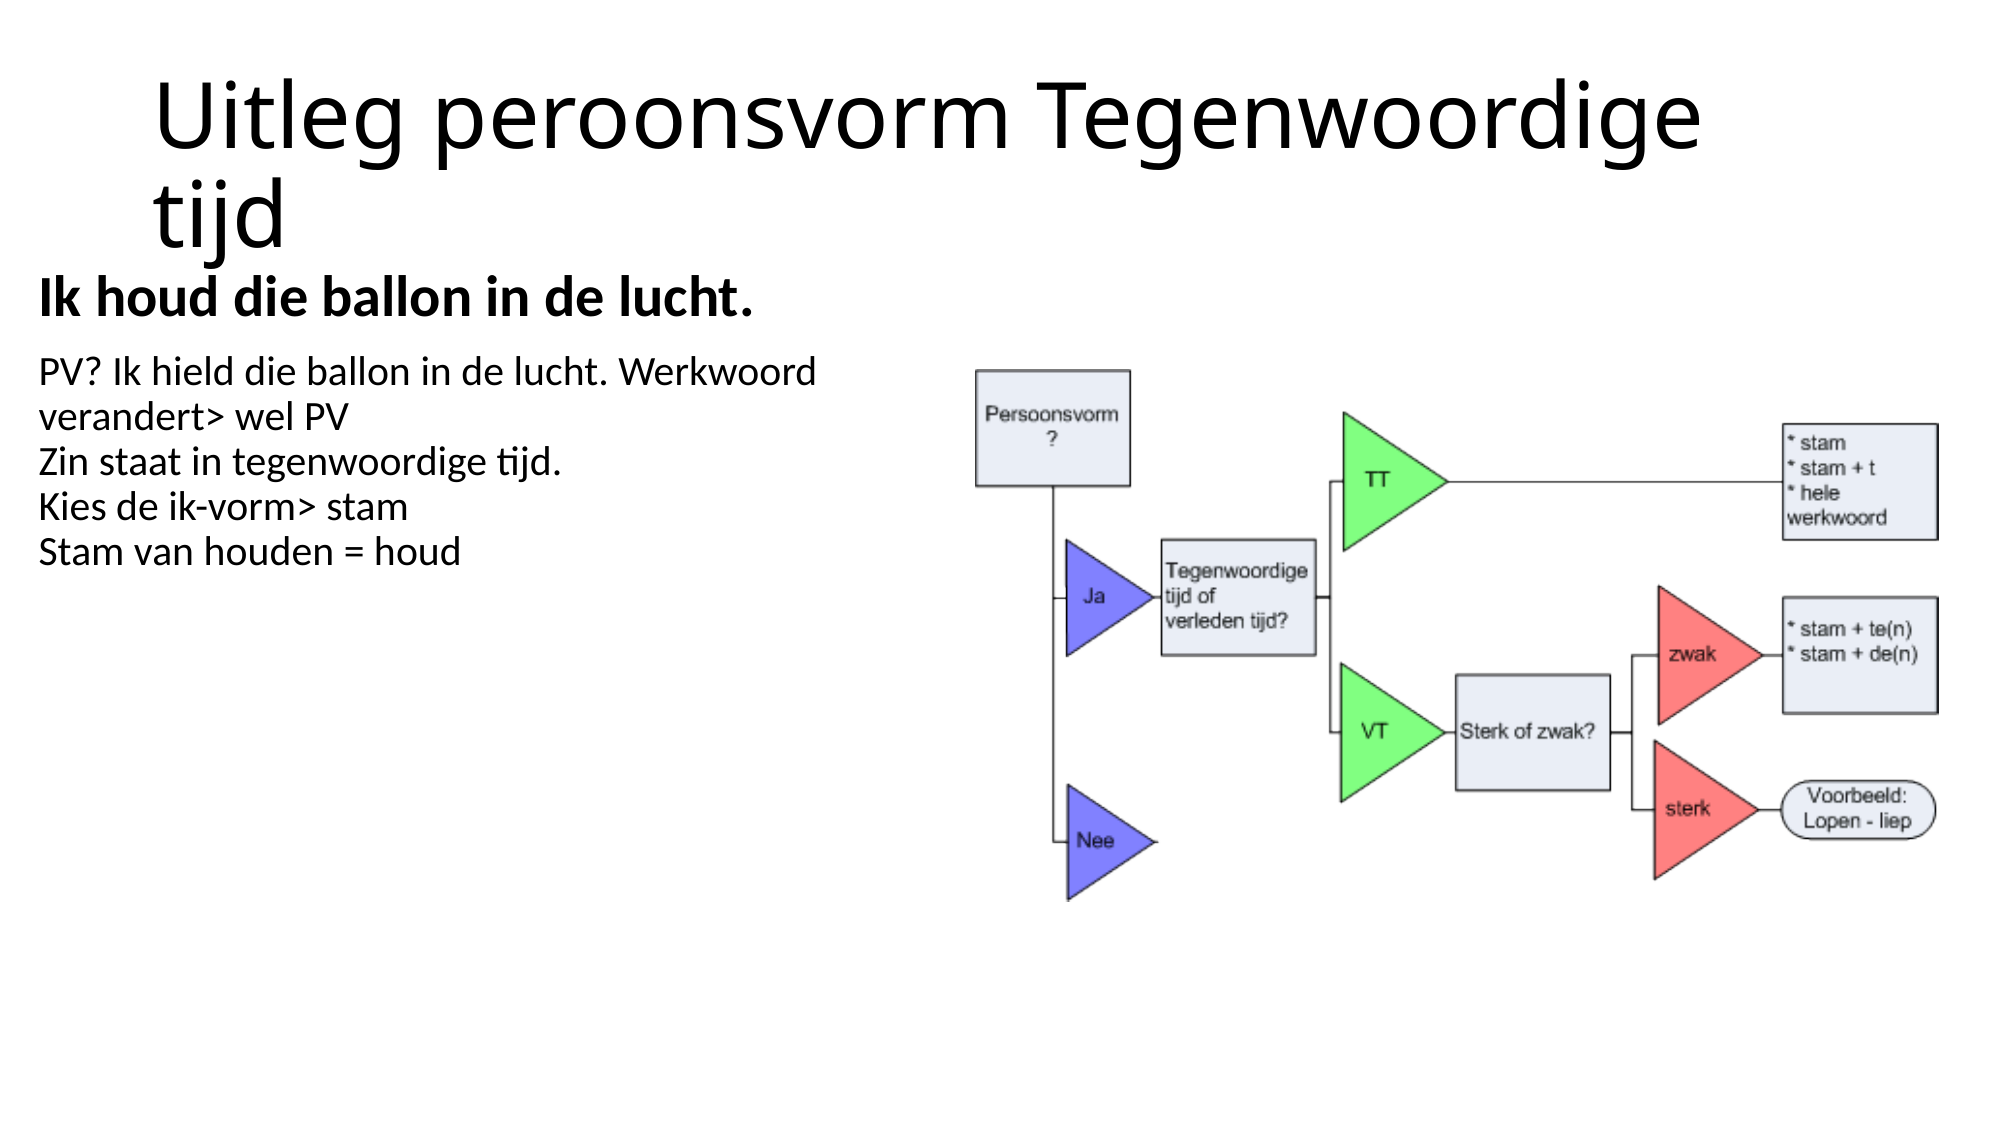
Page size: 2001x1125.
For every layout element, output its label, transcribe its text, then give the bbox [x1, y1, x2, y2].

list Ik houd die ballon in de lucht. PV? Ik hield die ballon in de lucht. Werkwoord verandert> wel PV Zin staat in tegenwoordige tijd. Kies de ik-vorm> stam Stam van houden = houd [23, 258, 946, 902]
title Uitleg peroonsvorm Tegenwoordige tijd [137, 59, 1863, 278]
picture [974, 369, 1939, 902]
